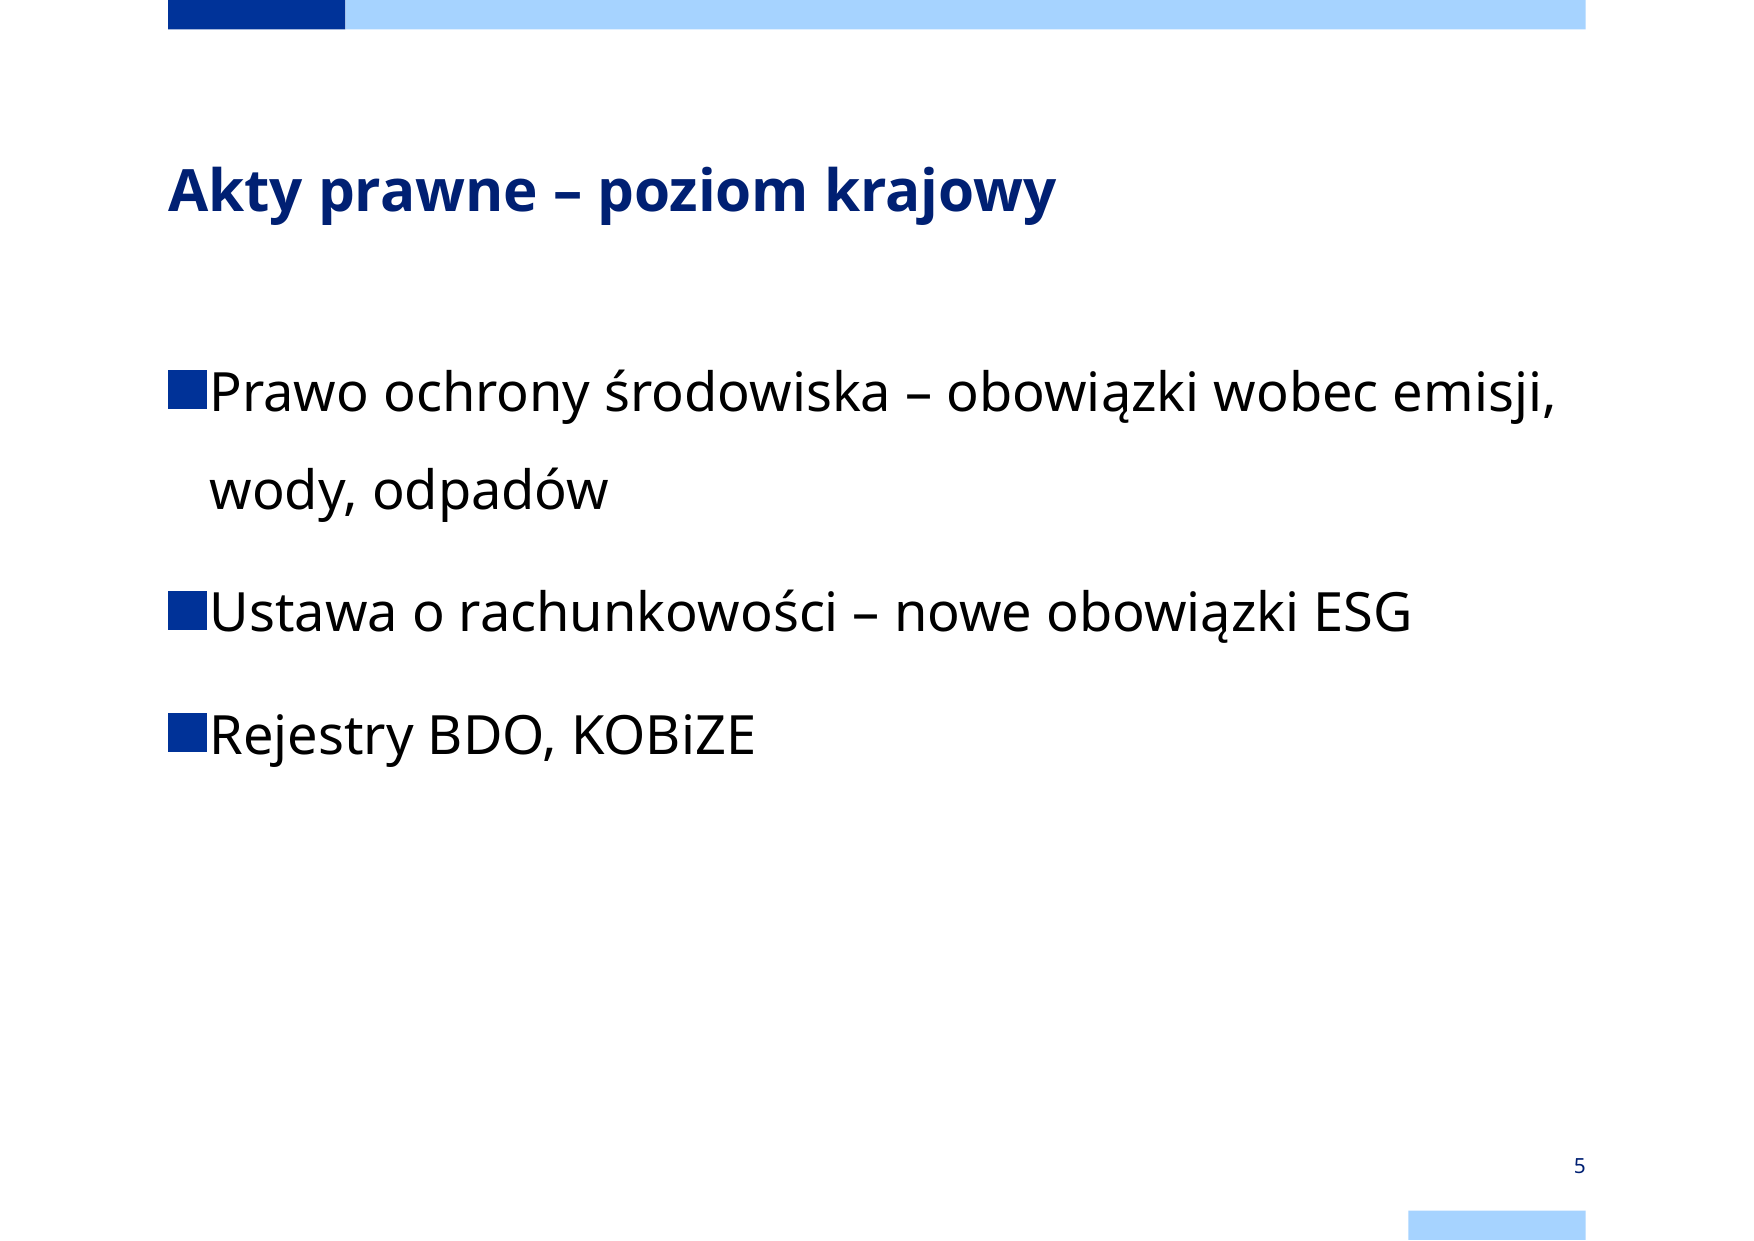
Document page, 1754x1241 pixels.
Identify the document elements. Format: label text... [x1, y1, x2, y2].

picture [168, 370, 207, 409]
picture [168, 591, 207, 630]
title Akty prawne – poziom krajowy [168, 147, 1586, 324]
picture [168, 713, 207, 752]
list Prawo ochrony środowiska – obowiązki wobec emisji, wody, odpadów Ustawa o rachunkowości – nowe obowiązki ESG Rejestry BDO, KOBiZE [168, 324, 1586, 1093]
slide_number 5 [1408, 1151, 1586, 1182]
